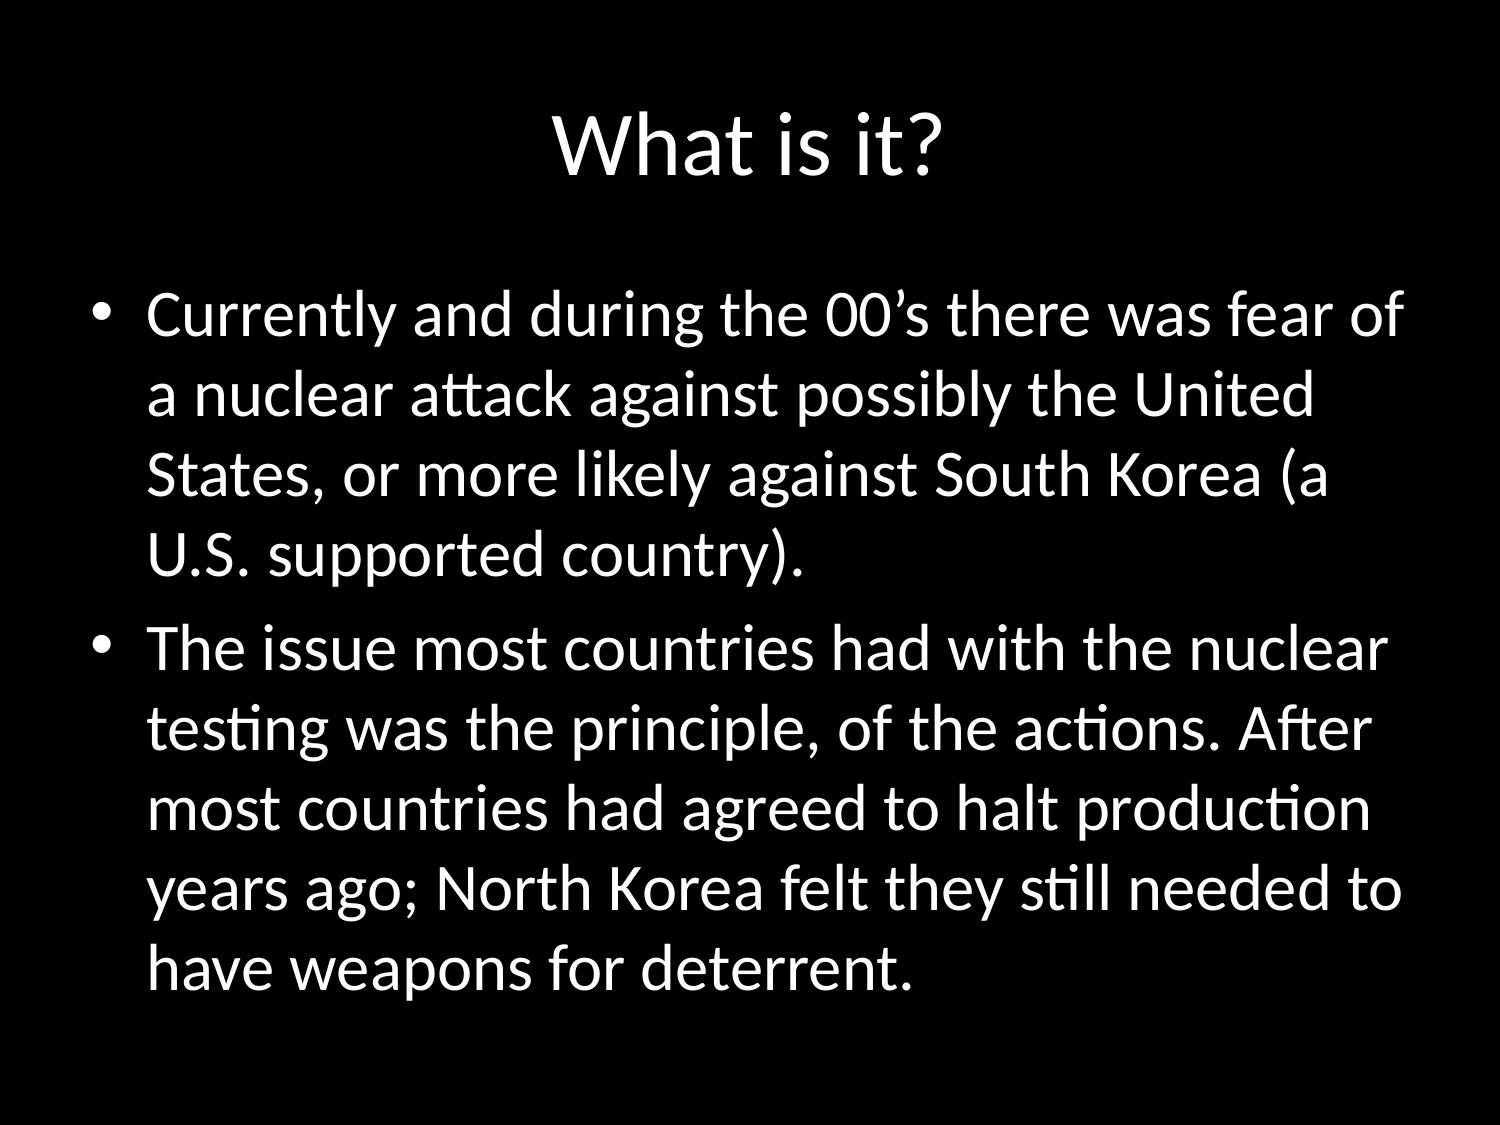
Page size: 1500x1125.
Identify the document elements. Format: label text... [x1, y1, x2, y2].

list Currently and during the 00’s there was fear of a nuclear attack against possibly the United States, or more likely against South Korea (a U.S. supported country). The issue most countries had with the nuclear testing was the principle, of the actions. After most countries had agreed to halt production years ago; North Korea felt they still needed to have weapons for deterrent. [75, 262, 1425, 1049]
title What is it? [75, 45, 1425, 233]
